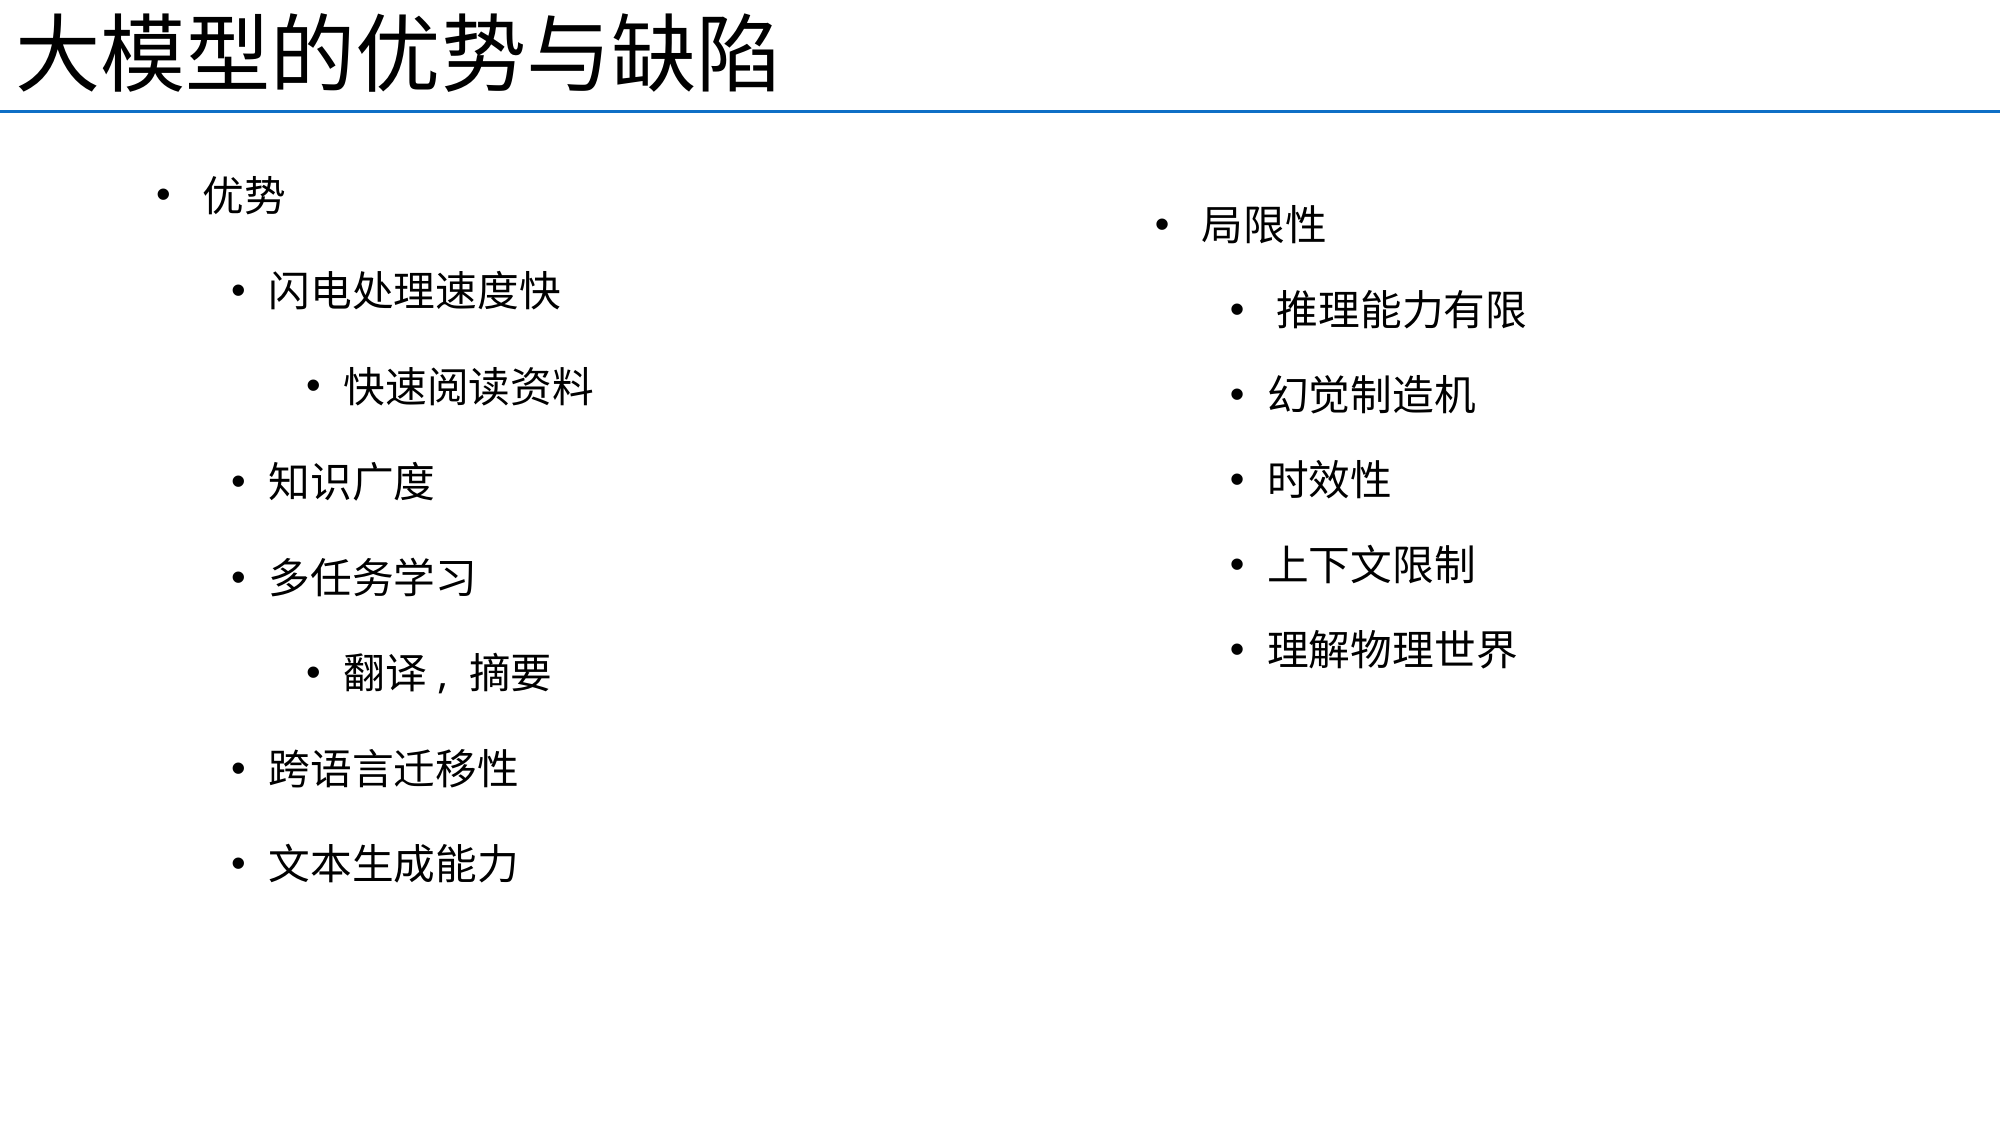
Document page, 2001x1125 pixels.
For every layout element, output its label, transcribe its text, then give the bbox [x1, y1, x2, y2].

title 大模型的优势与缺陷 [0, 3, 1725, 110]
text_box 局限性 推理能力有限 幻觉制造机 时效性 上下文限制 理解物理世界 [1065, 156, 2000, 767]
list 优势 闪电处理速度快 快速阅读资料 知识广度 多任务学习 翻译, 摘要 跨语言迁移性 文本生成能力 [66, 127, 906, 1101]
